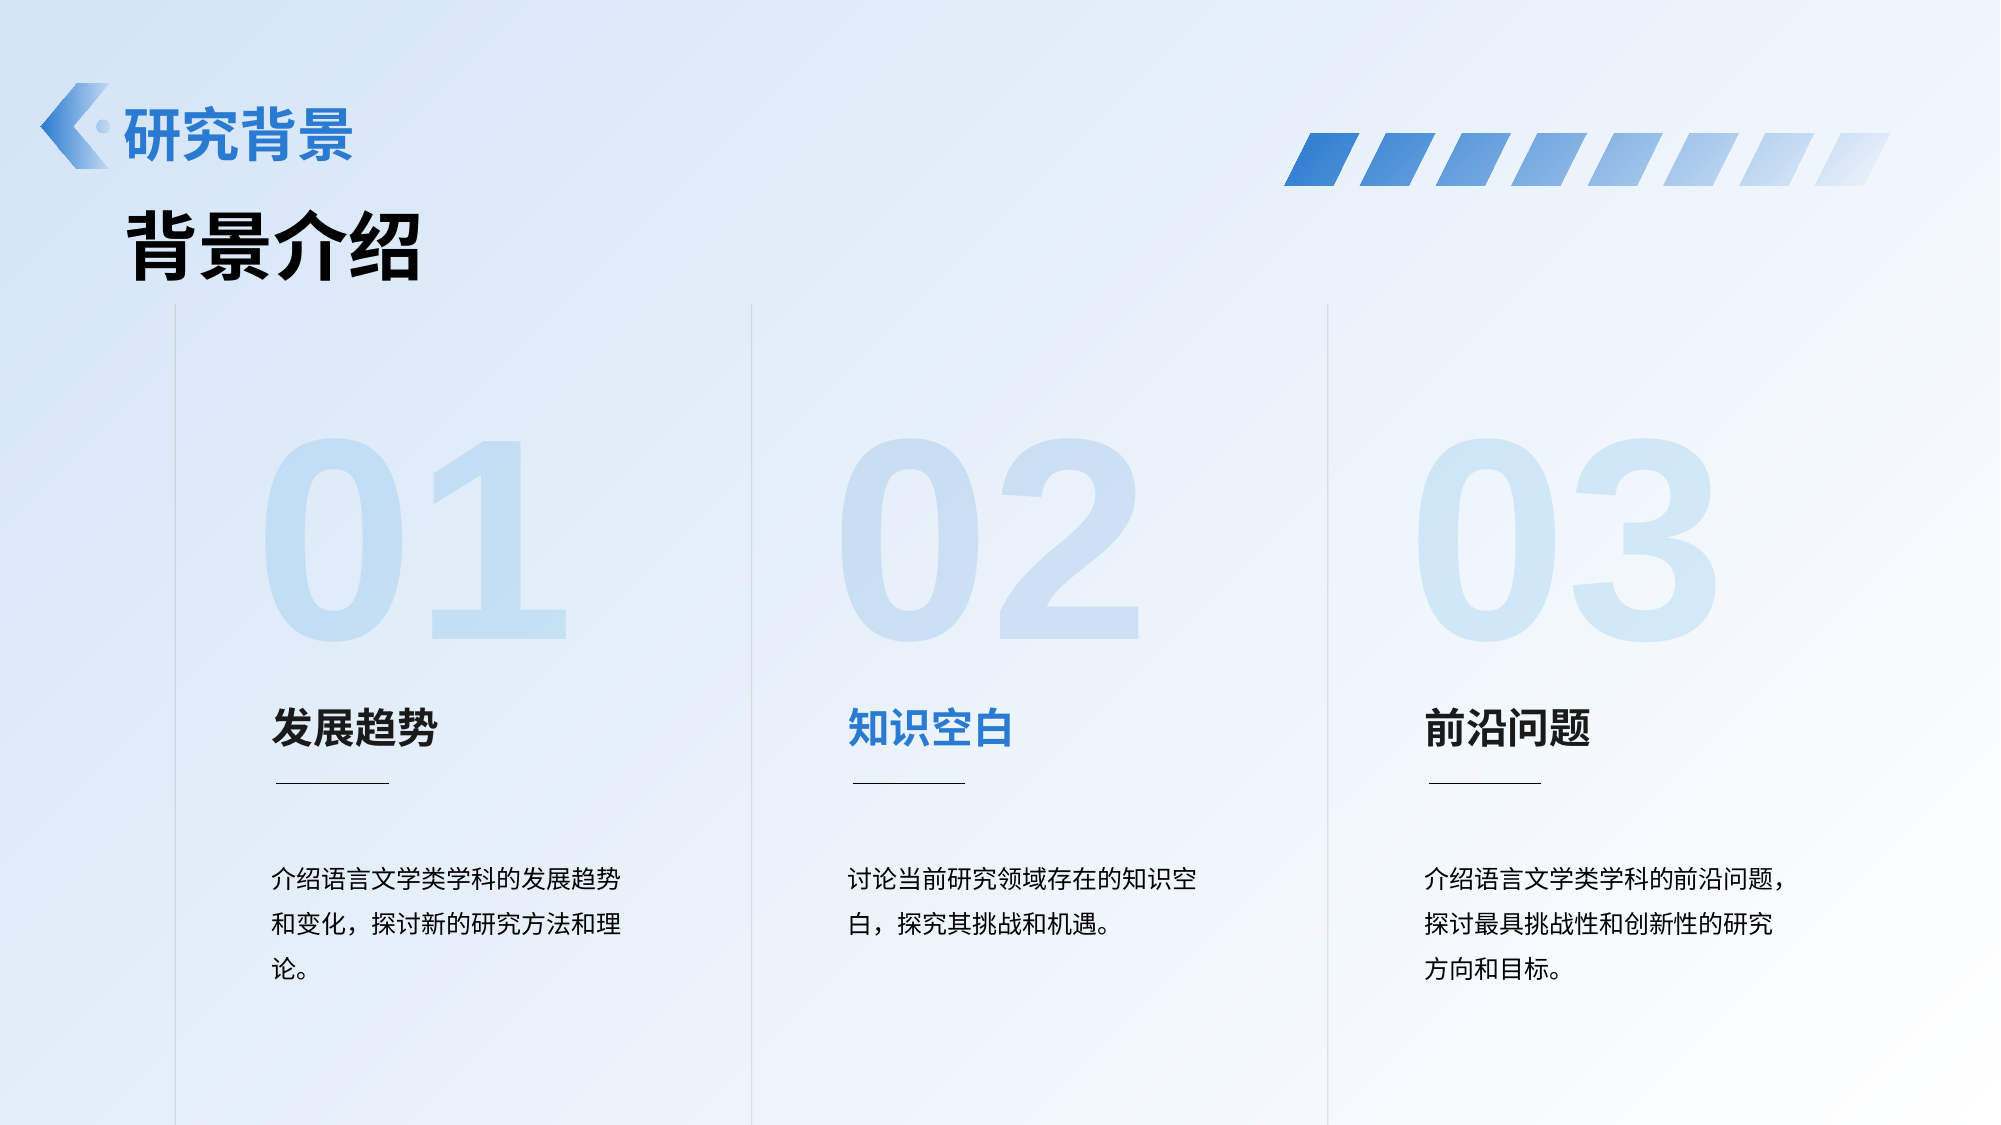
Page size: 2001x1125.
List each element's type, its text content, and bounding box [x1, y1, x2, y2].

title 研究背景 [108, 7, 1890, 177]
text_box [108, 185, 1890, 1125]
